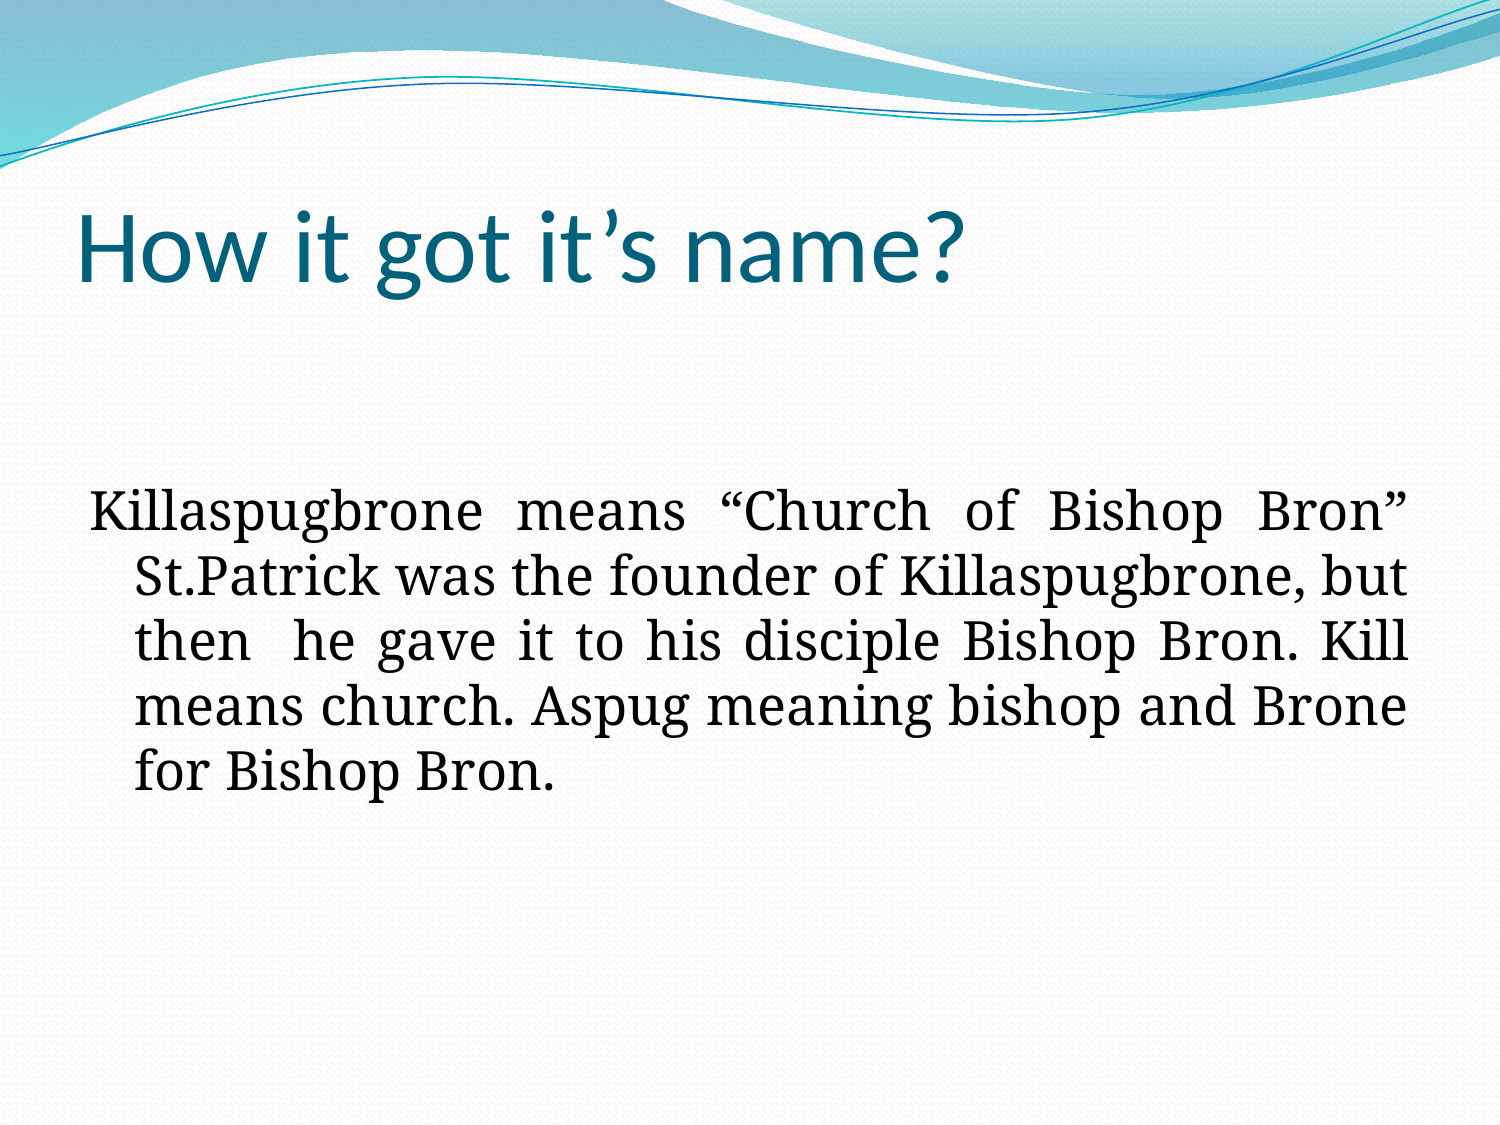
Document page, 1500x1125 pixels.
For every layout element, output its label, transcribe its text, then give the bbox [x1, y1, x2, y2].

list Killaspugbrone means “Church of Bishop Bron” St.Patrick was the founder of Killaspugbrone, but then he gave it to his disciple Bishop Bron. Kill means church. Aspug meaning bishop and Brone for Bishop Bron. [75, 317, 1425, 1038]
title How it got it’s name? [75, 115, 1425, 303]
